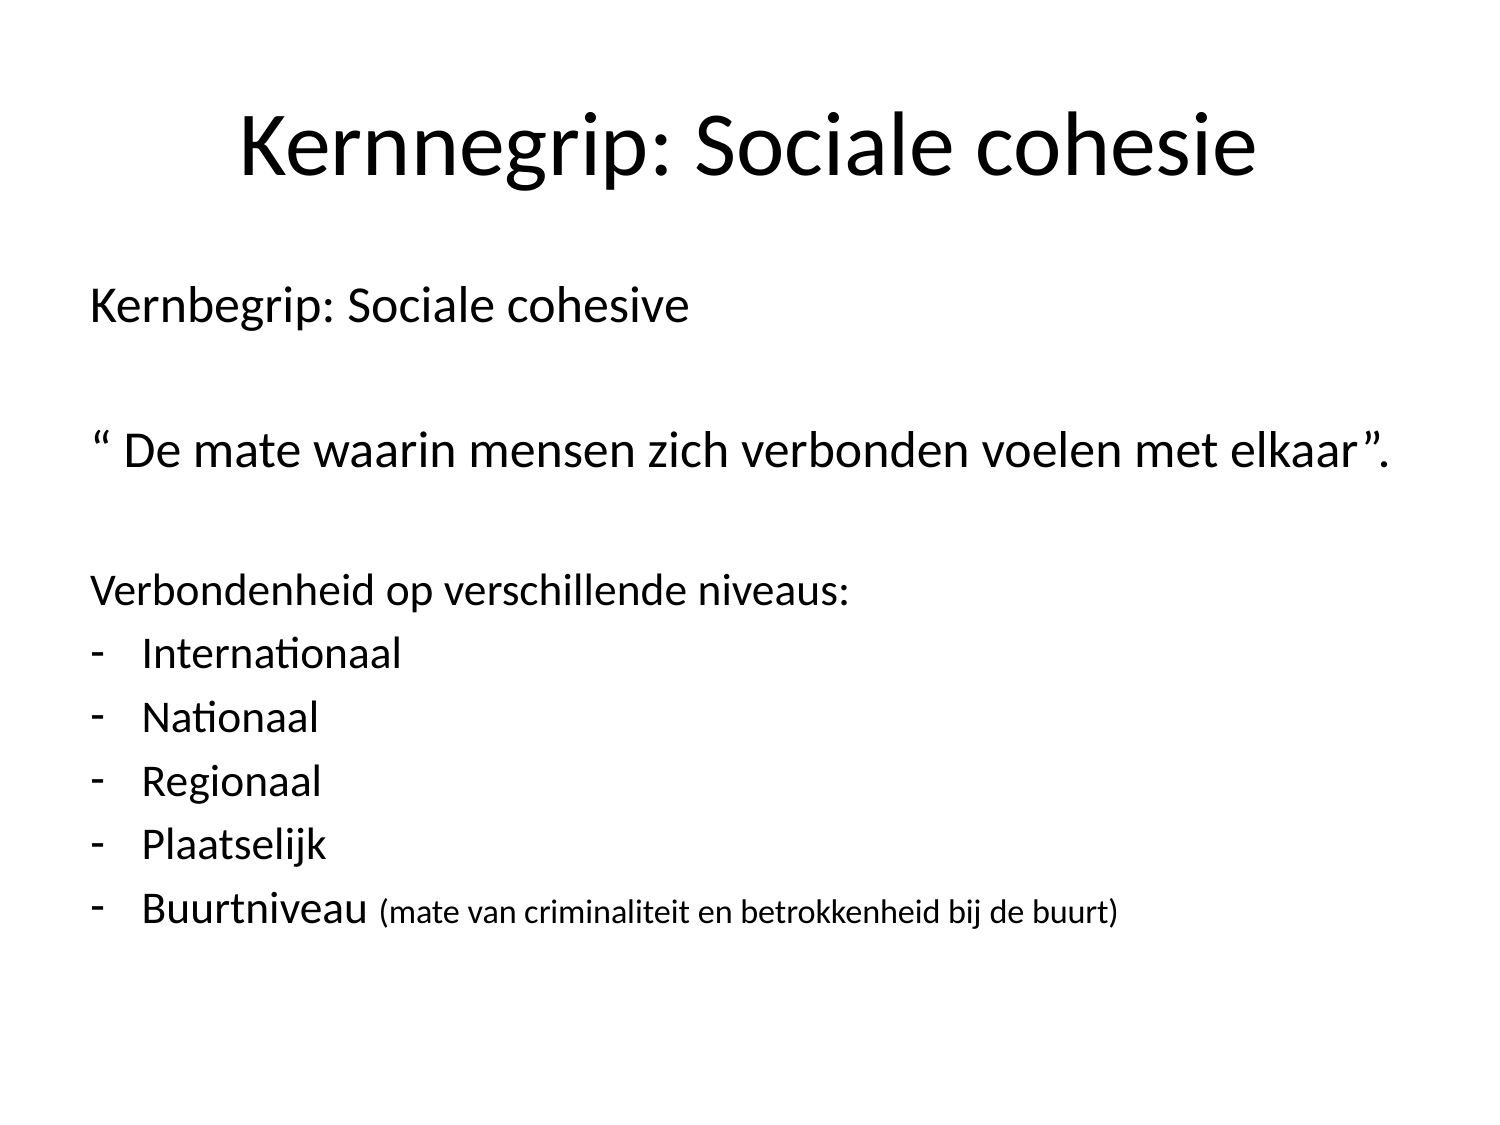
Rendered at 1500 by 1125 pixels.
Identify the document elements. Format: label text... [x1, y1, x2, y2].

list Kernbegrip: Sociale cohesive “ De mate waarin mensen zich verbonden voelen met elkaar”. Verbondenheid op verschillende niveaus: Internationaal Nationaal Regionaal Plaatselijk Buurtniveau (mate van criminaliteit en betrokkenheid bij de buurt) [75, 262, 1425, 1005]
title Kernnegrip: Sociale cohesie [75, 45, 1425, 233]
